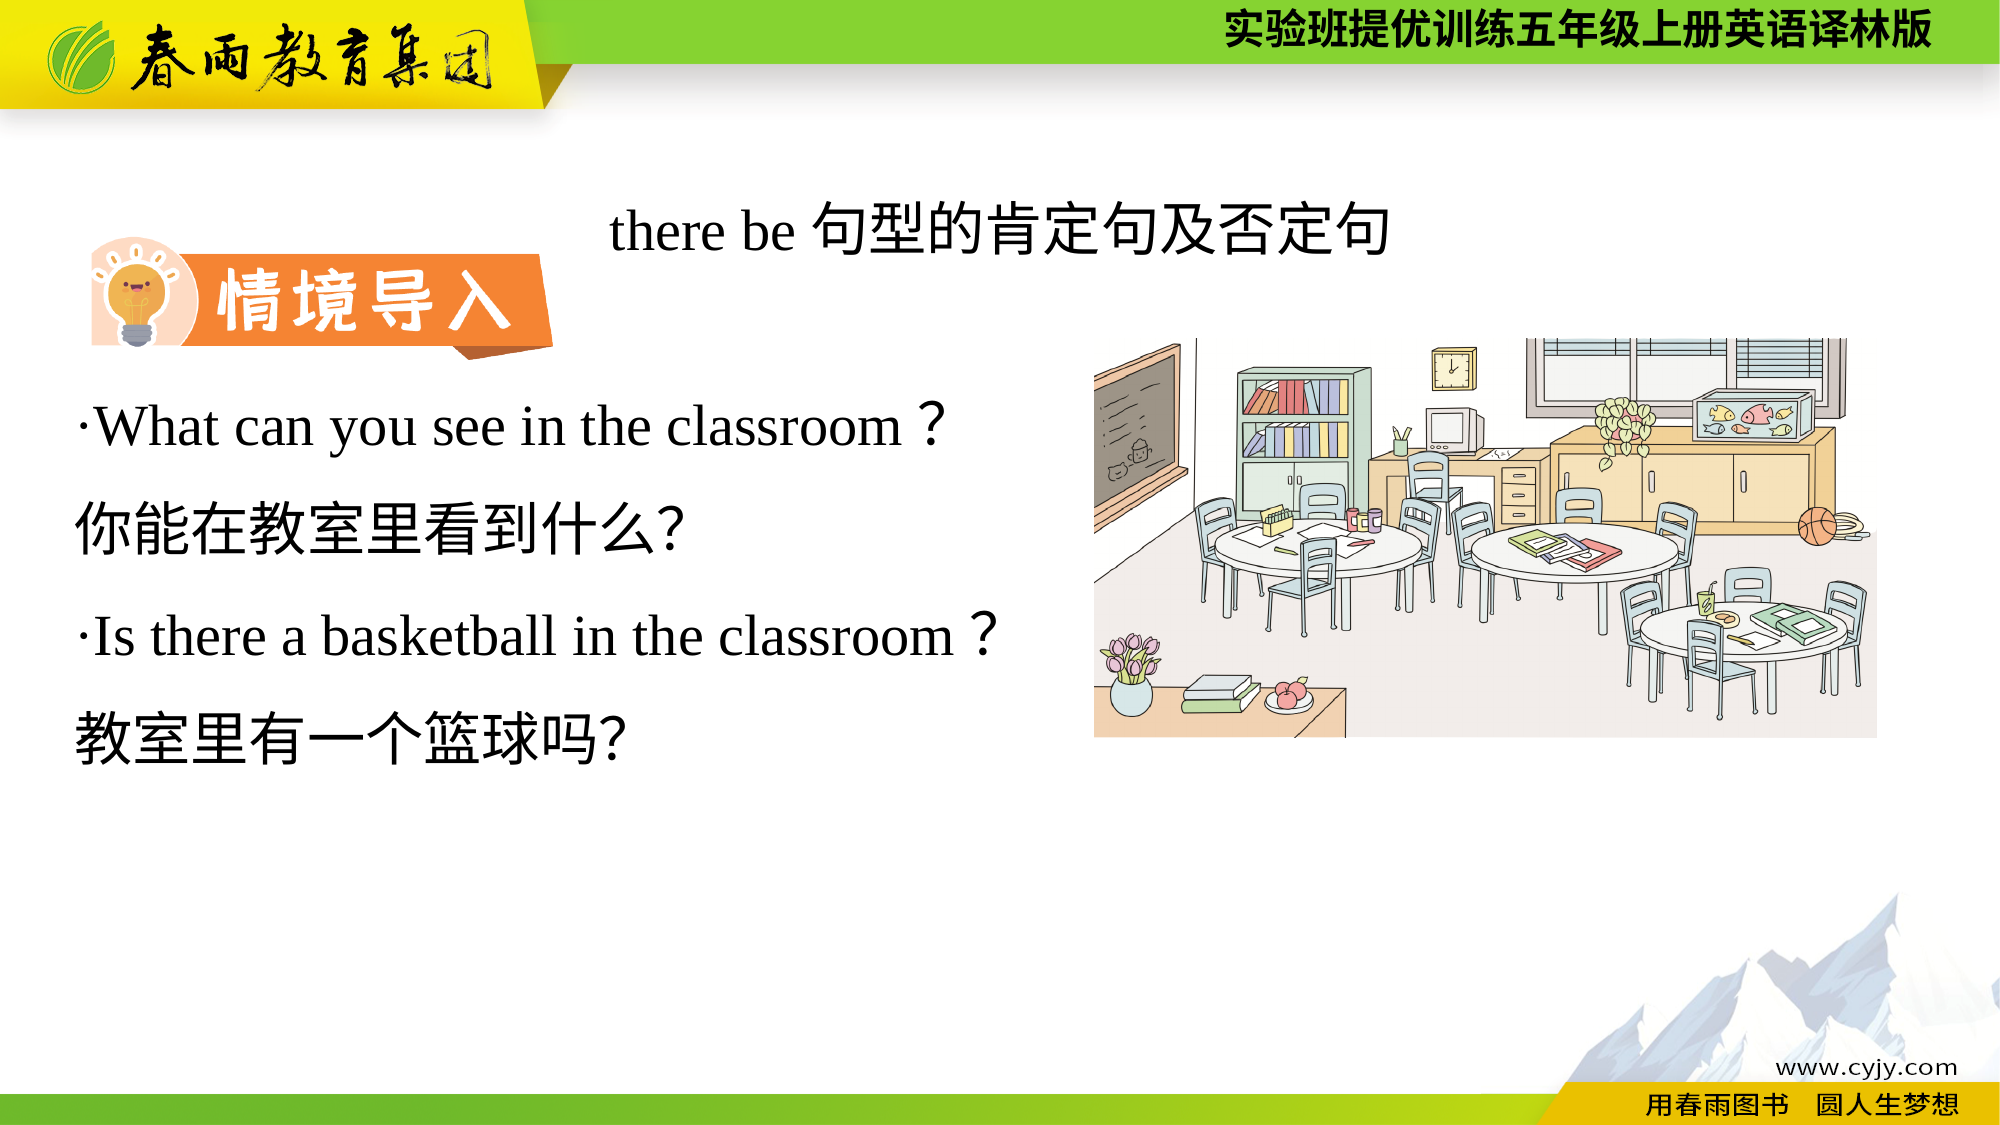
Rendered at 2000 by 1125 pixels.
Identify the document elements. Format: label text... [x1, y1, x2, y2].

picture [0, 0, 2000, 1125]
list there be句型的肯定句及否定句 ·What can you see in the classroom？ 你能在教室里看到什么？ ·Is there a basketball in the classroom？ 教室里有一个篮球吗？ [59, 149, 1944, 787]
